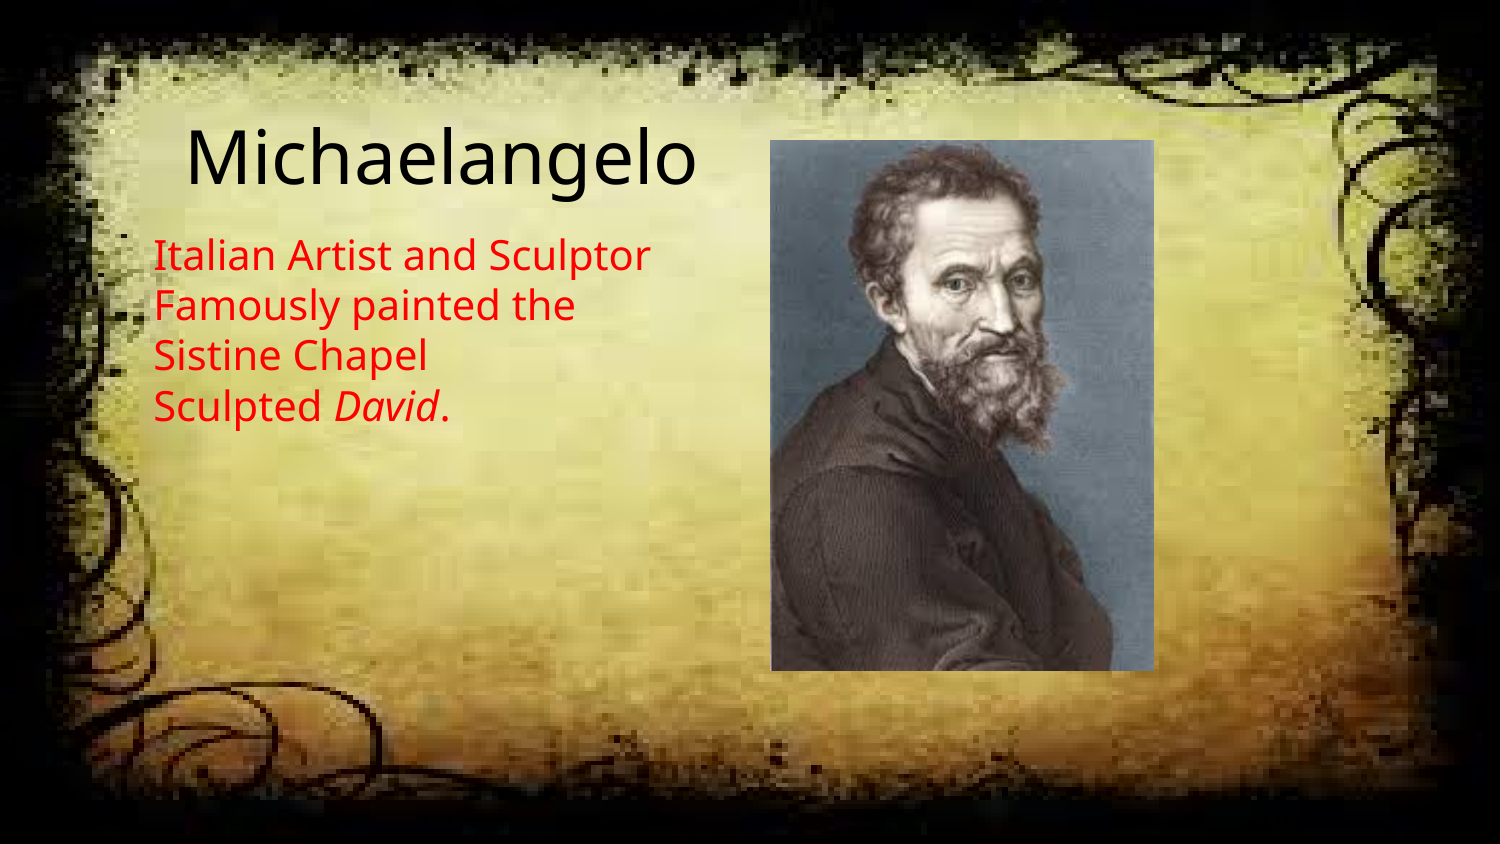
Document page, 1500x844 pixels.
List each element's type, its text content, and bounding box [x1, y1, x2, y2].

subtitle Italian Artist and Sculptor Famously painted the Sistine Chapel Sculpted David. [138, 214, 724, 715]
title Michaelangelo [0, 84, 978, 215]
picture [0, 0, 1500, 844]
